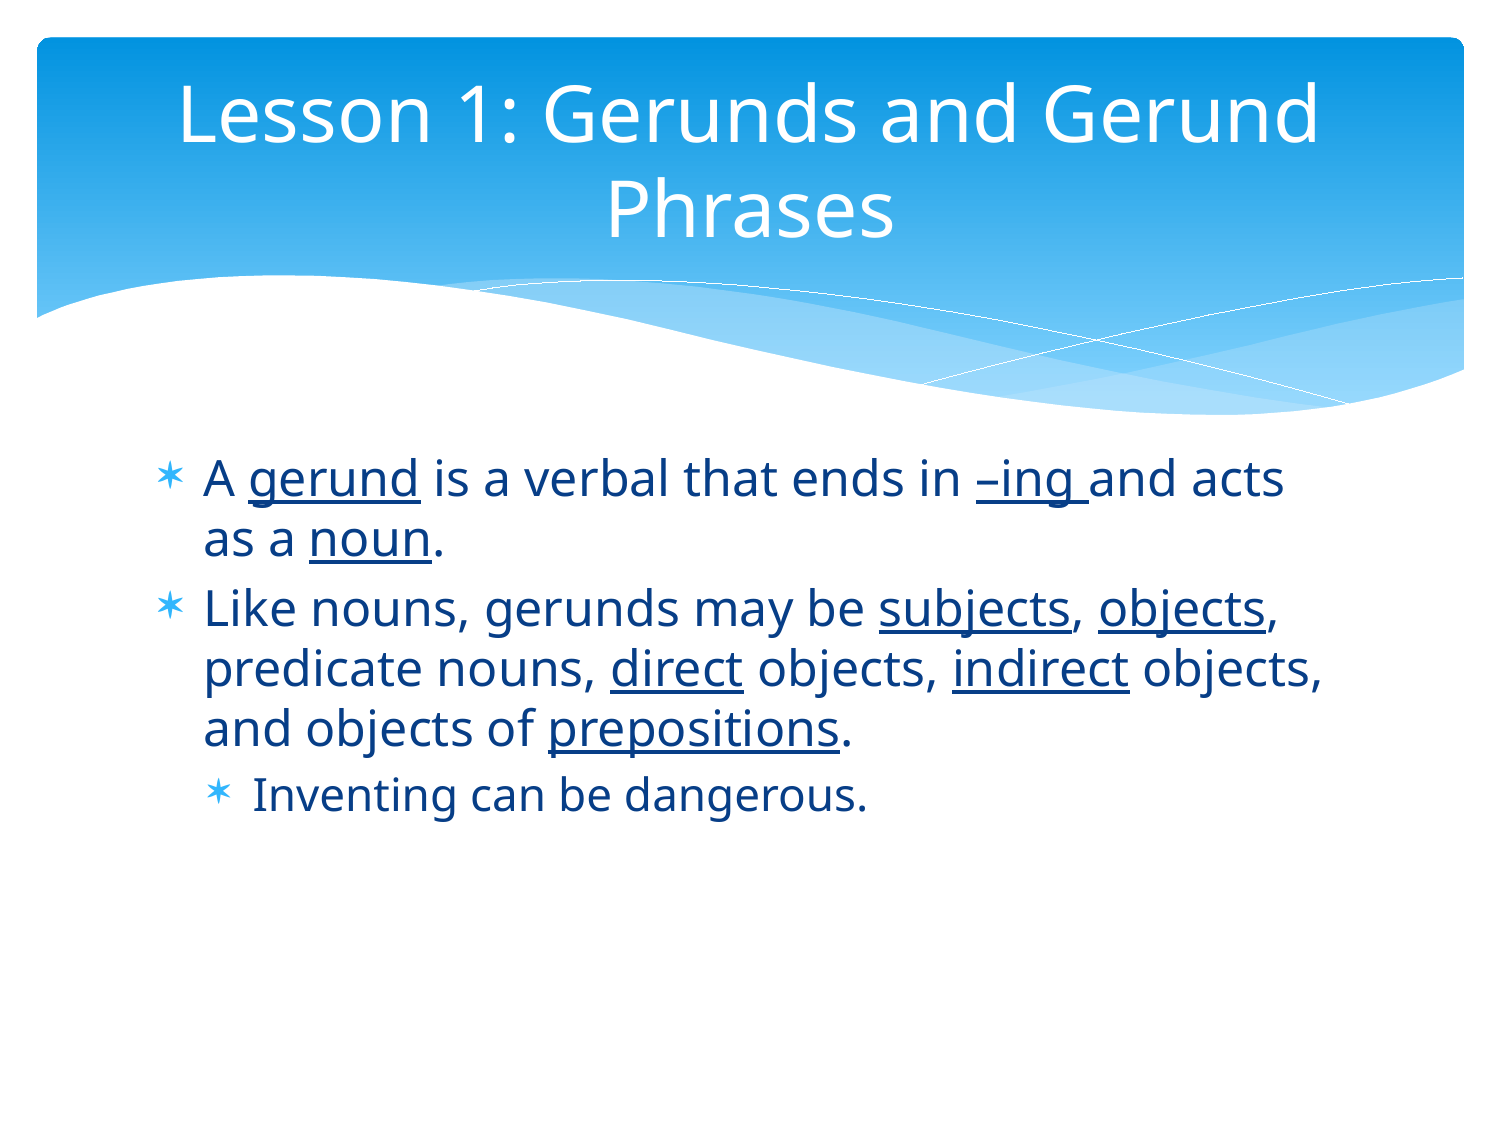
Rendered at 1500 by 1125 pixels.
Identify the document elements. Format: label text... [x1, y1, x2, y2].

list A gerund is a verbal that ends in –ing and acts as a noun. Like nouns, gerunds may be subjects, objects, predicate nouns, direct objects, indirect objects, and objects of prepositions. Inventing can be dangerous. [143, 438, 1359, 1005]
title Lesson 1: Gerunds and Gerund Phrases [75, 55, 1425, 261]
